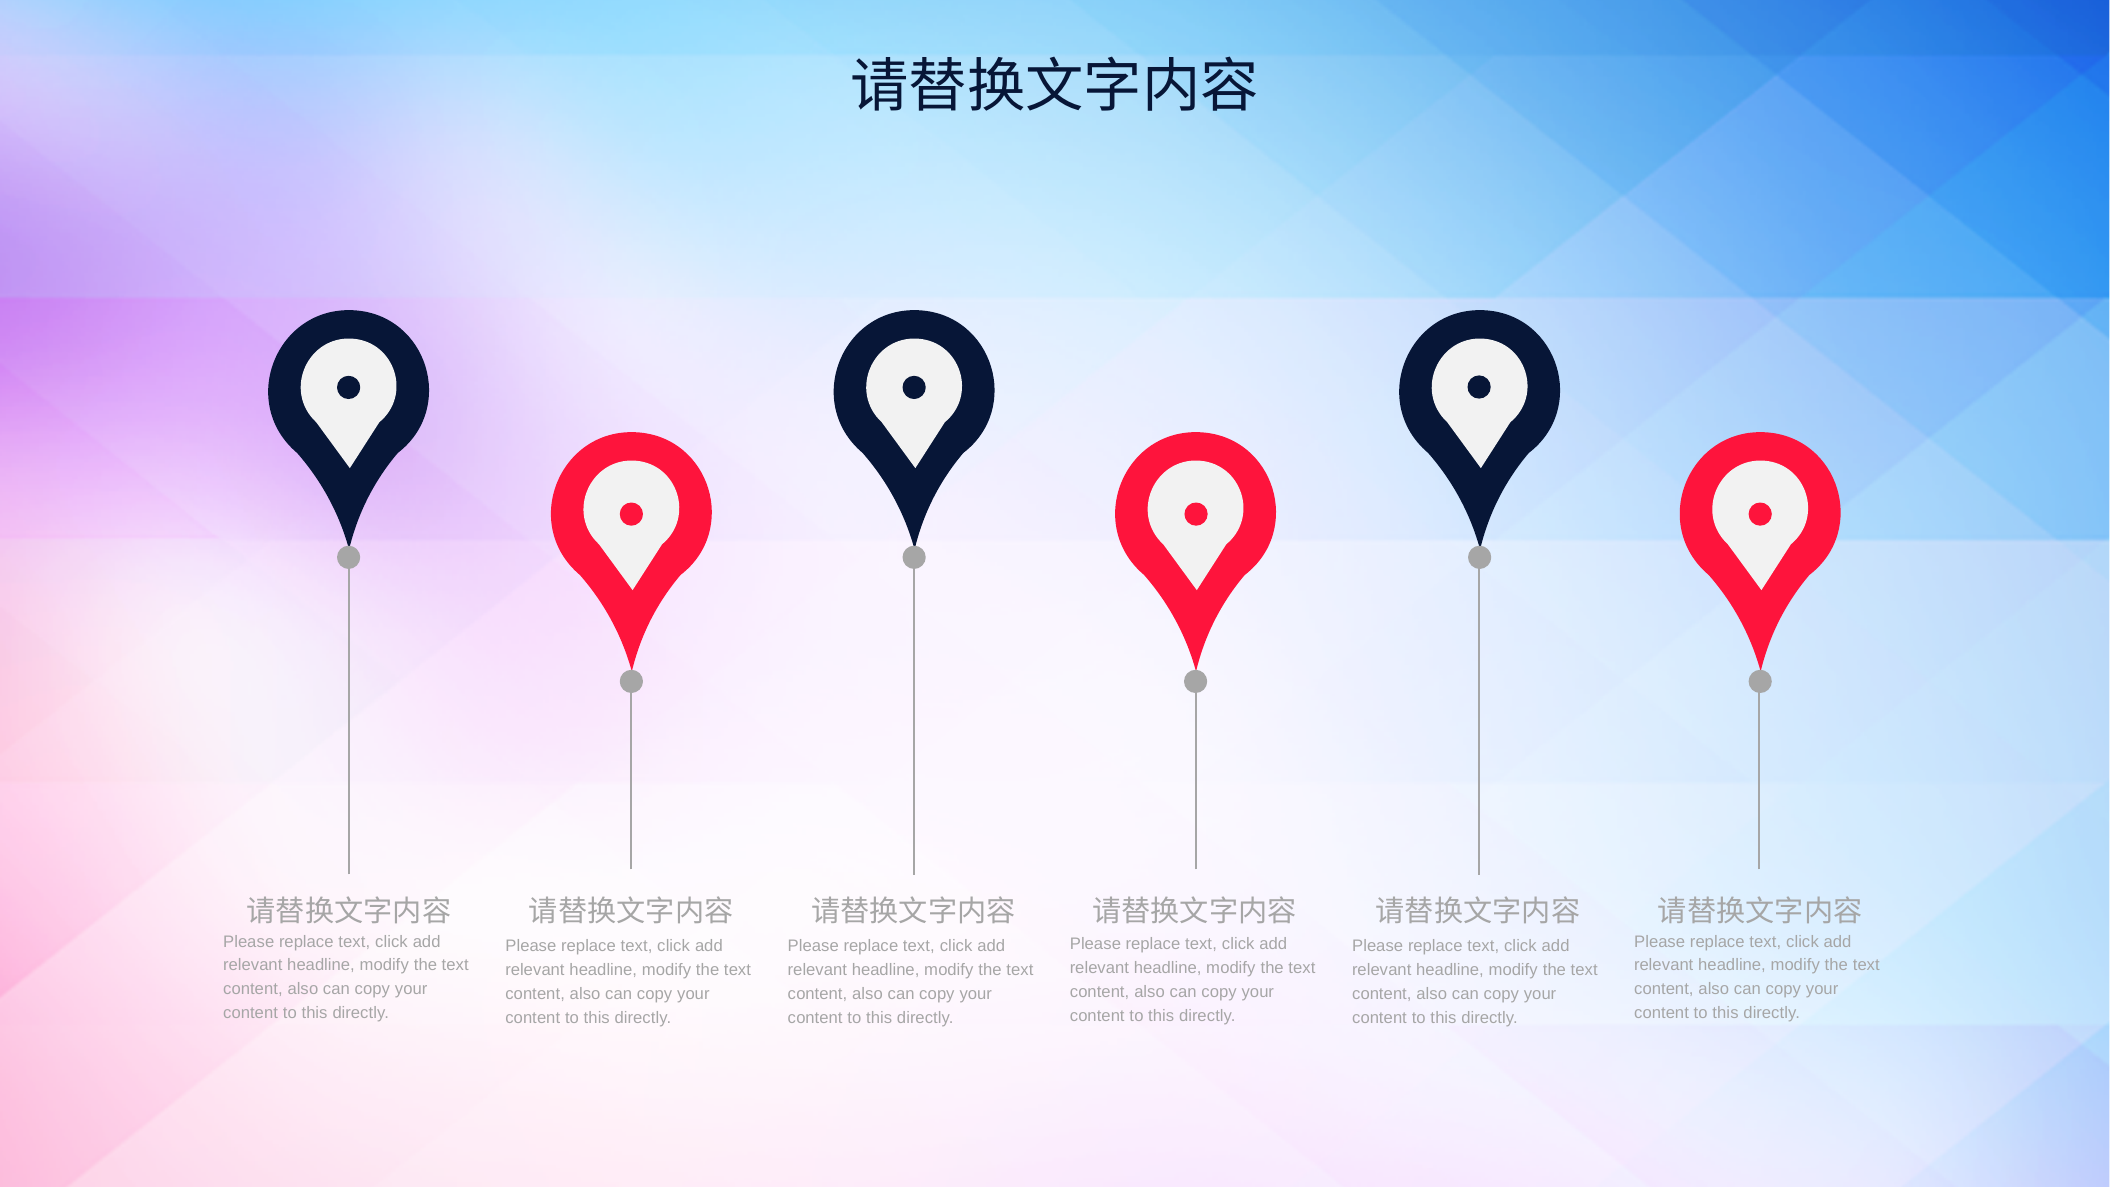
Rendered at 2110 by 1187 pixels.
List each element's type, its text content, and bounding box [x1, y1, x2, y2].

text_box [1069, 432, 1322, 1024]
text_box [223, 310, 475, 1022]
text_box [1634, 432, 1887, 1022]
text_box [1351, 310, 1604, 1027]
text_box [505, 432, 758, 1027]
picture [0, 0, 2110, 1187]
text_box 请替换文字内容 [795, 26, 1314, 125]
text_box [787, 310, 1040, 1027]
